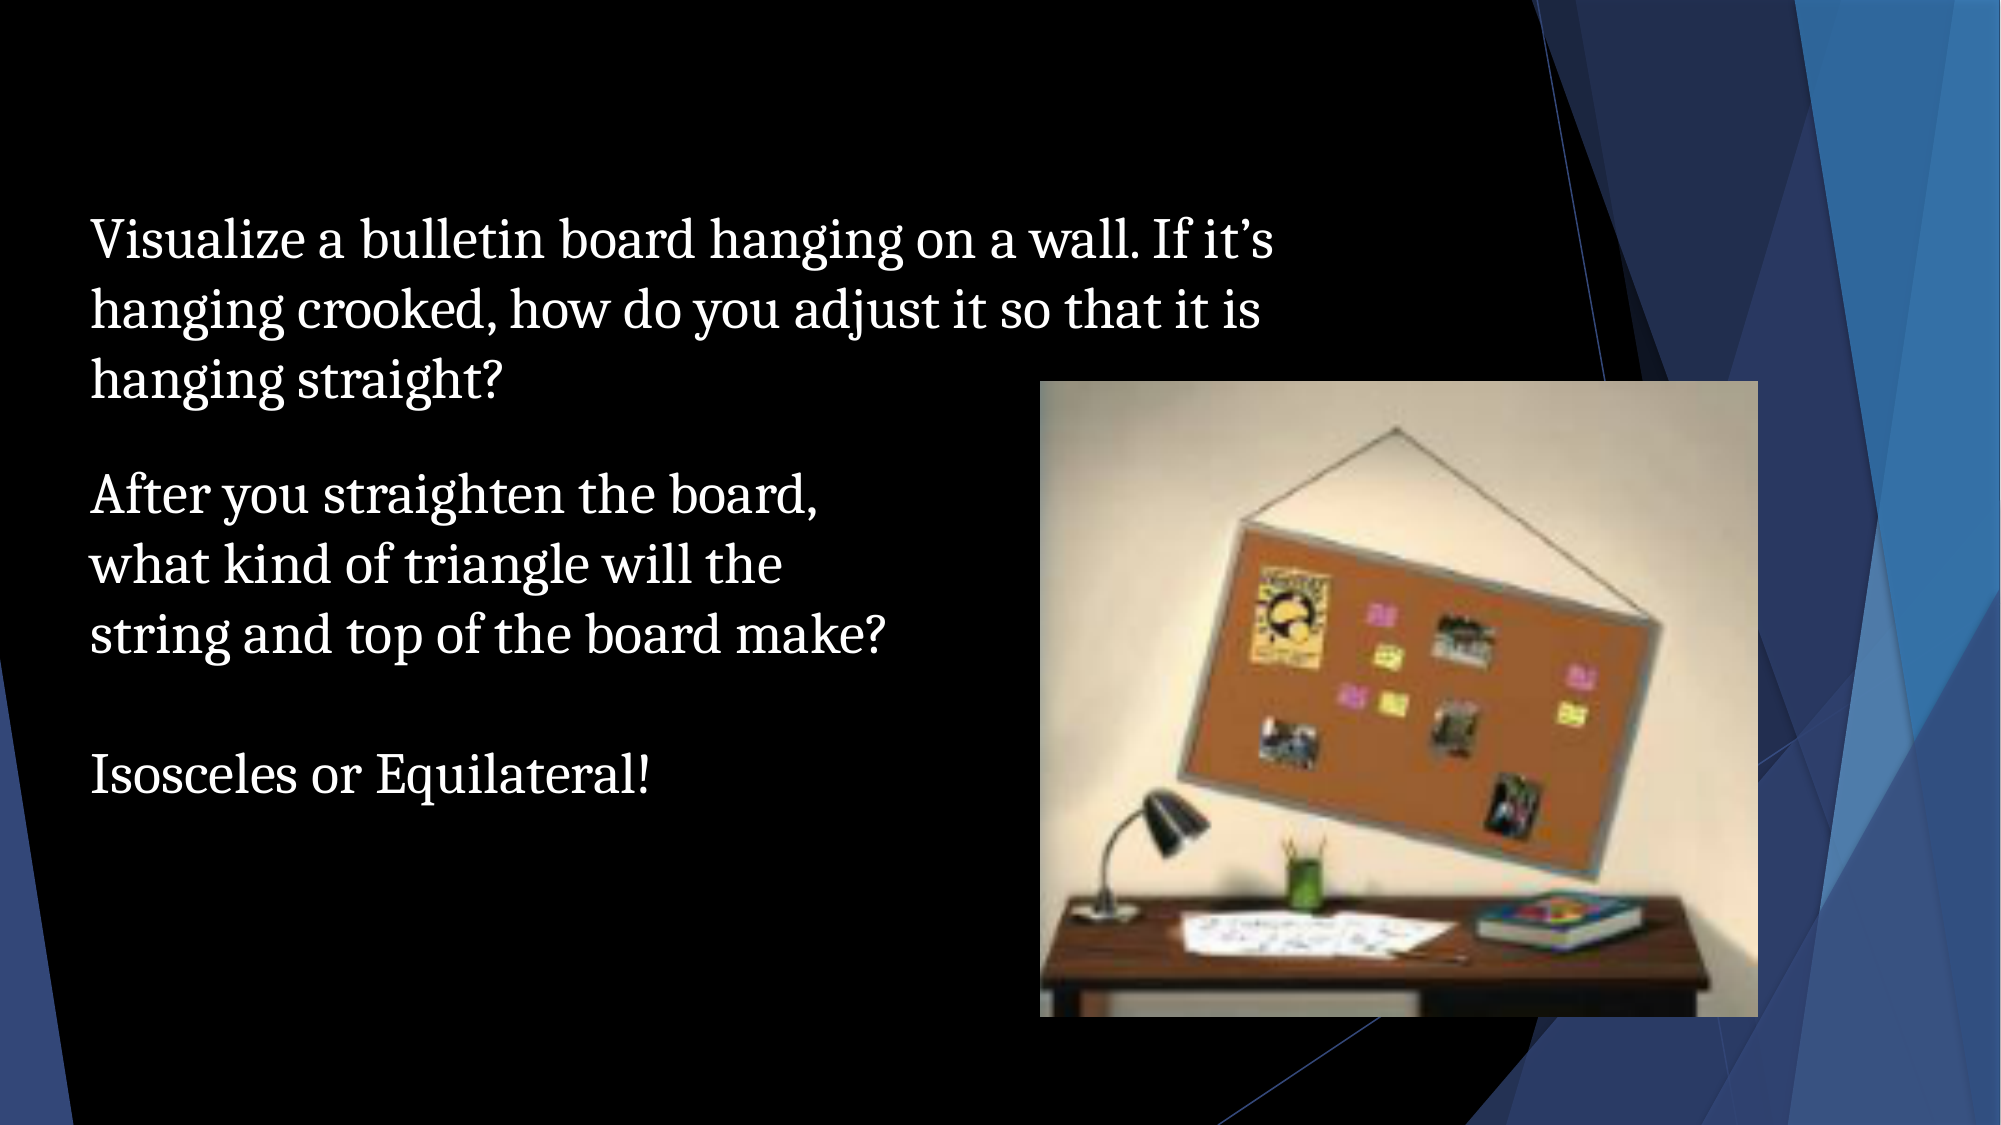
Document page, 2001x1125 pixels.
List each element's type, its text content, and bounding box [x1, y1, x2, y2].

picture [1040, 381, 1758, 1017]
text_box After you straighten the board, what kind of triangle will the string and top of the board make? Isosceles or Equilateral! [75, 447, 942, 814]
text_box Visualize a bulletin board hanging on a wall. If it’s hanging crooked, how do you adjust it so that it is hanging straight? [76, 192, 1399, 418]
